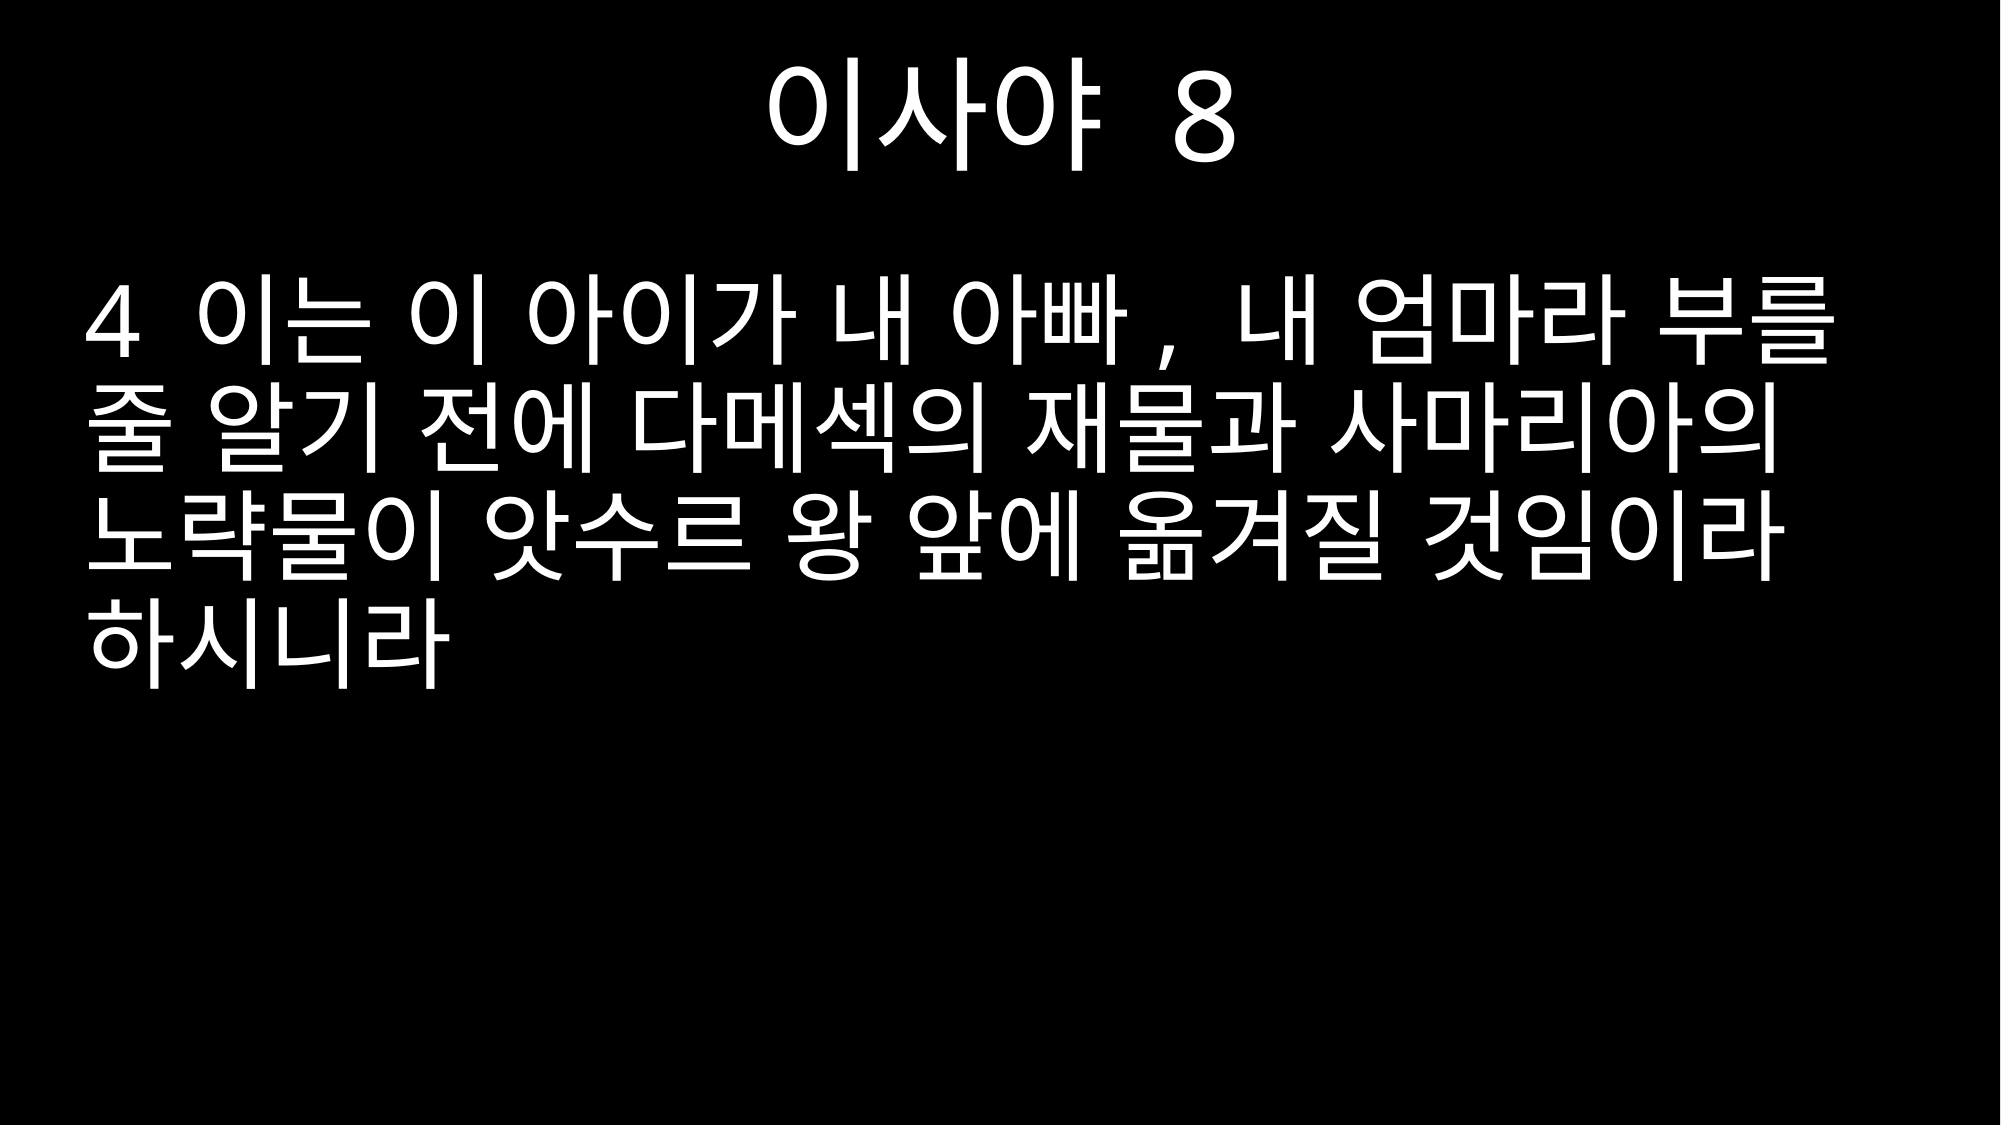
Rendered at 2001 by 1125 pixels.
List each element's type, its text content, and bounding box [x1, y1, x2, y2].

picture [0, 0, 2001, 1125]
footer 이사야 8 [0, 32, 2000, 192]
list 4 이는 이 아이가 내 아빠, 내 엄마라 부를 줄 알기 전에 다메섹의 재물과 사마리아의 노략물이 앗수르 왕 앞에 옮겨질 것임이라 하시니라 [69, 263, 1953, 423]
